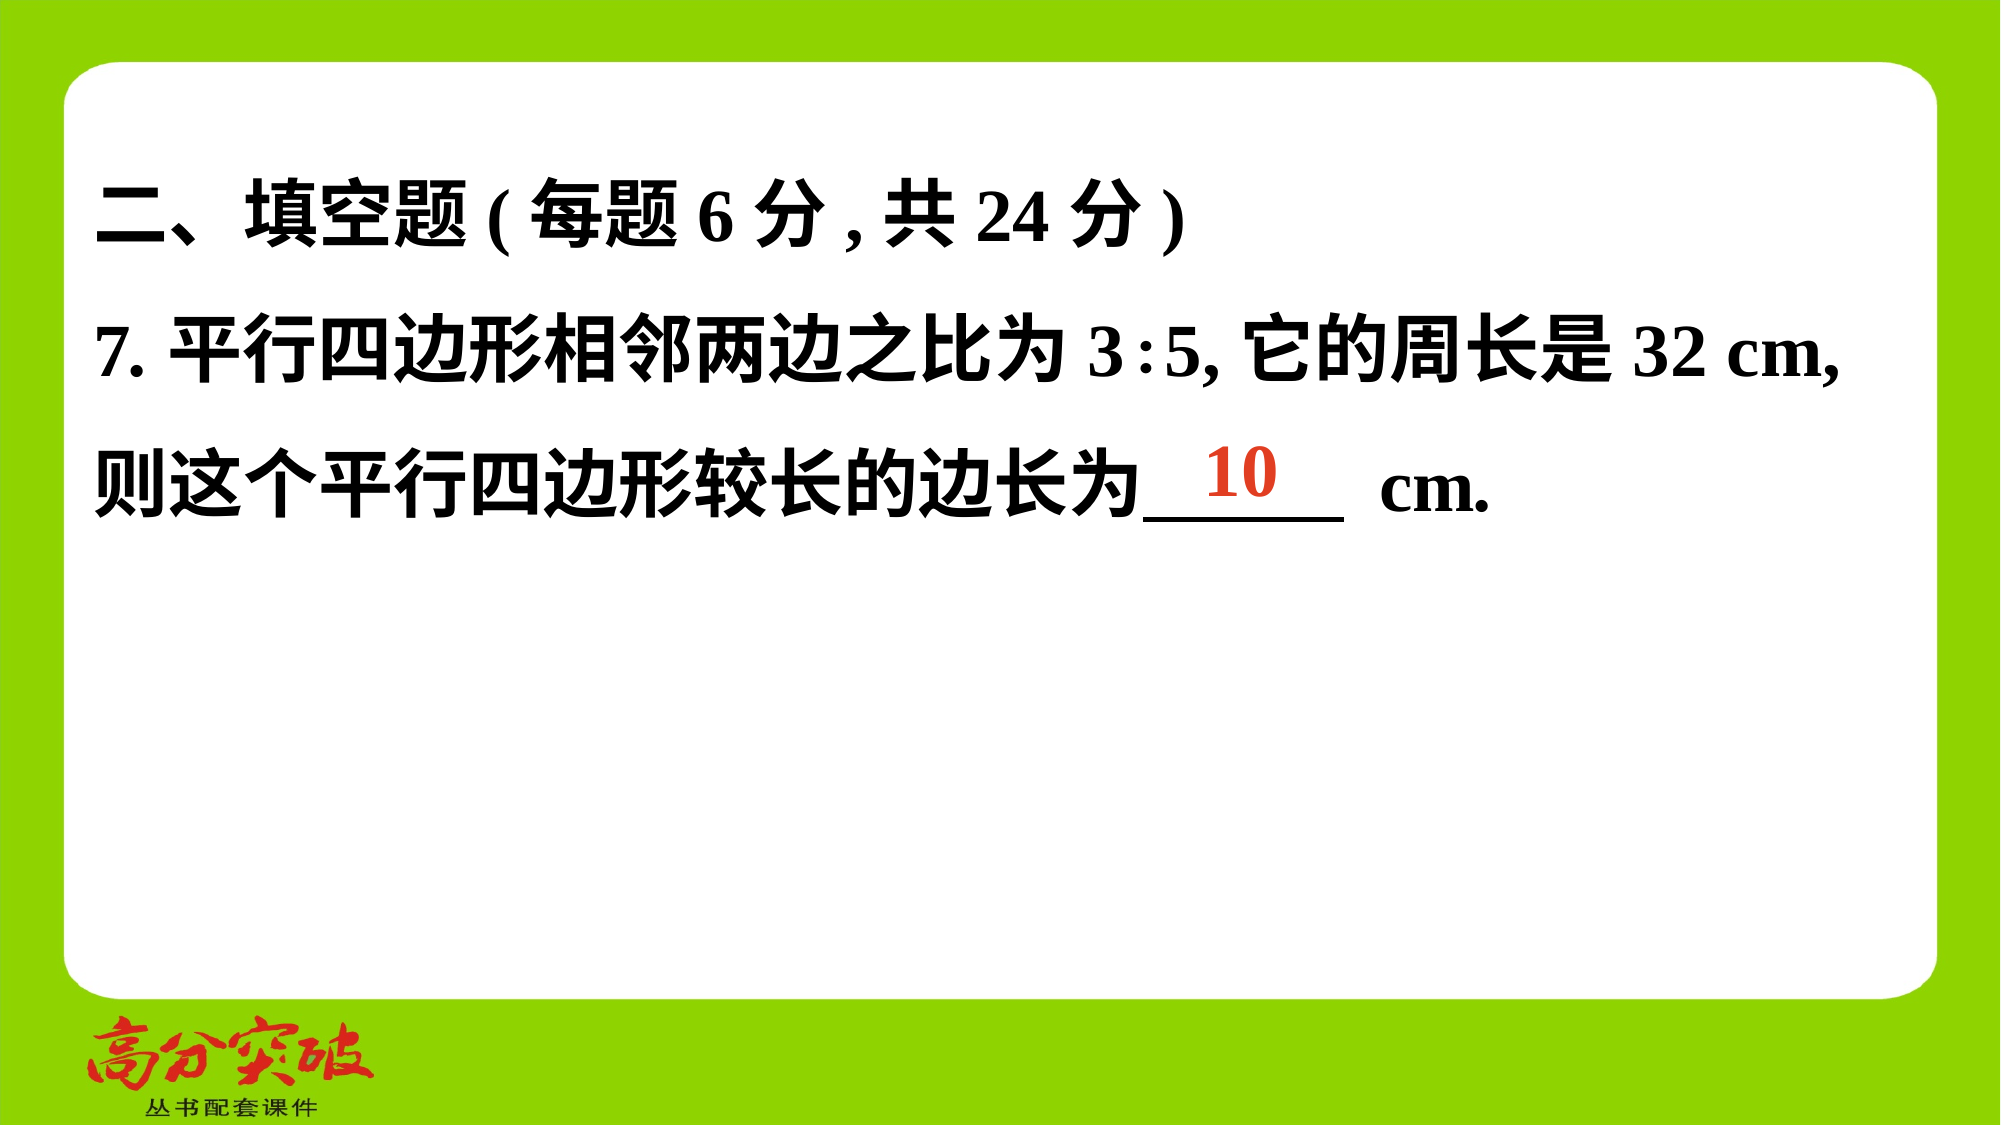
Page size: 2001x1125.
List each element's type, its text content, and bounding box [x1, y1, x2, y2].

text_box 二、填空题(每题6分,共24分) 7.平行四边形相邻两边之比为3∶5,它的周长是32 cm,则这个平行四边形较长的边长为 cm. [78, 113, 1874, 534]
text_box 10 [1189, 414, 1312, 520]
picture [0, 0, 2001, 1125]
